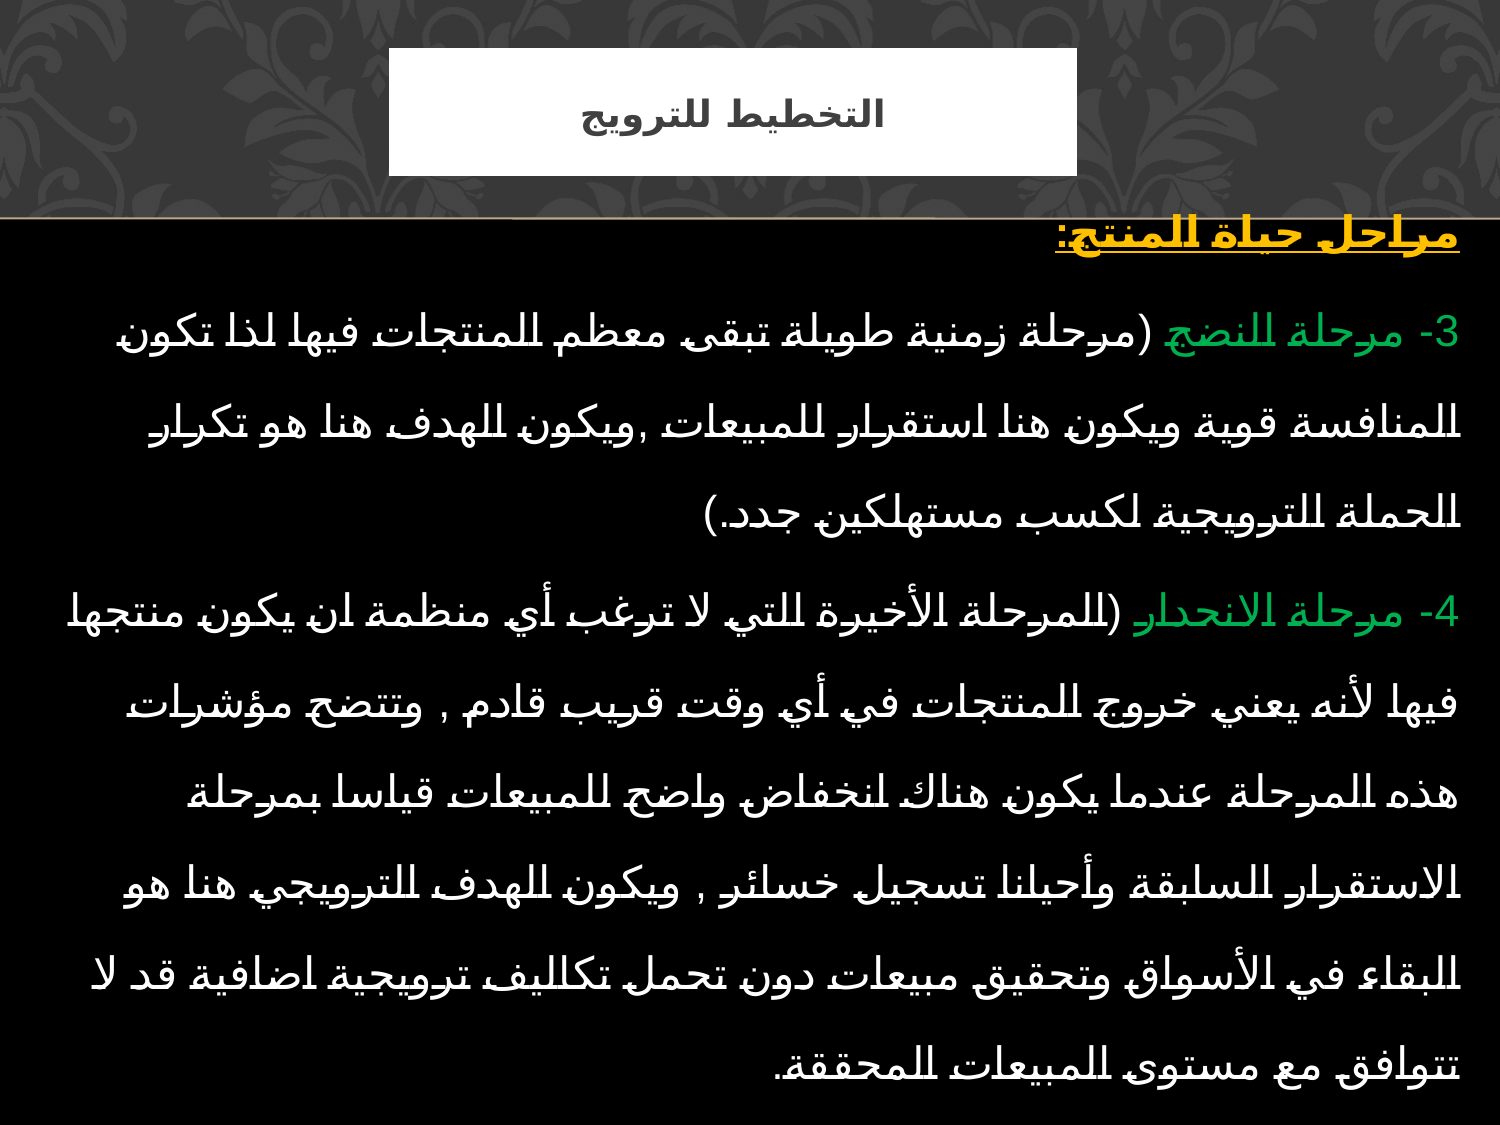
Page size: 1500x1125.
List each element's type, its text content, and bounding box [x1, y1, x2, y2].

title التخطيط للترويج [389, 48, 1077, 176]
list مراحل حياة المنتج: 3- مرحلة النضج (مرحلة زمنية طويلة تبقى معظم المنتجات فيها لذا تكون المنافسة قوية ويكون هنا استقرار للمبيعات ,ويكون الهدف هنا هو تكرار الحملة الترويجية لكسب مستهلكين جدد.) 4- مرحلة الانحدار (المرحلة الأخيرة التي لا ترغب أي منظمة ان يكون منتجها فيها لأنه يعني خروج المنتجات في أي وقت قريب قادم , وتتضح مؤشرات هذه المرحلة عندما يكون هناك انخفاض واضح للمبيعات قياسا بمرحلة الاستقرار السابقة وأحيانا تسجيل خسائر , ويكون الهدف الترويجي هنا هو البقاء في الأسواق وتحقيق مبيعات دون تحمل تكاليف ترويجية اضافية قد لا تتوافق مع مستوى المبيعات المحققة. [50, 160, 1475, 1125]
